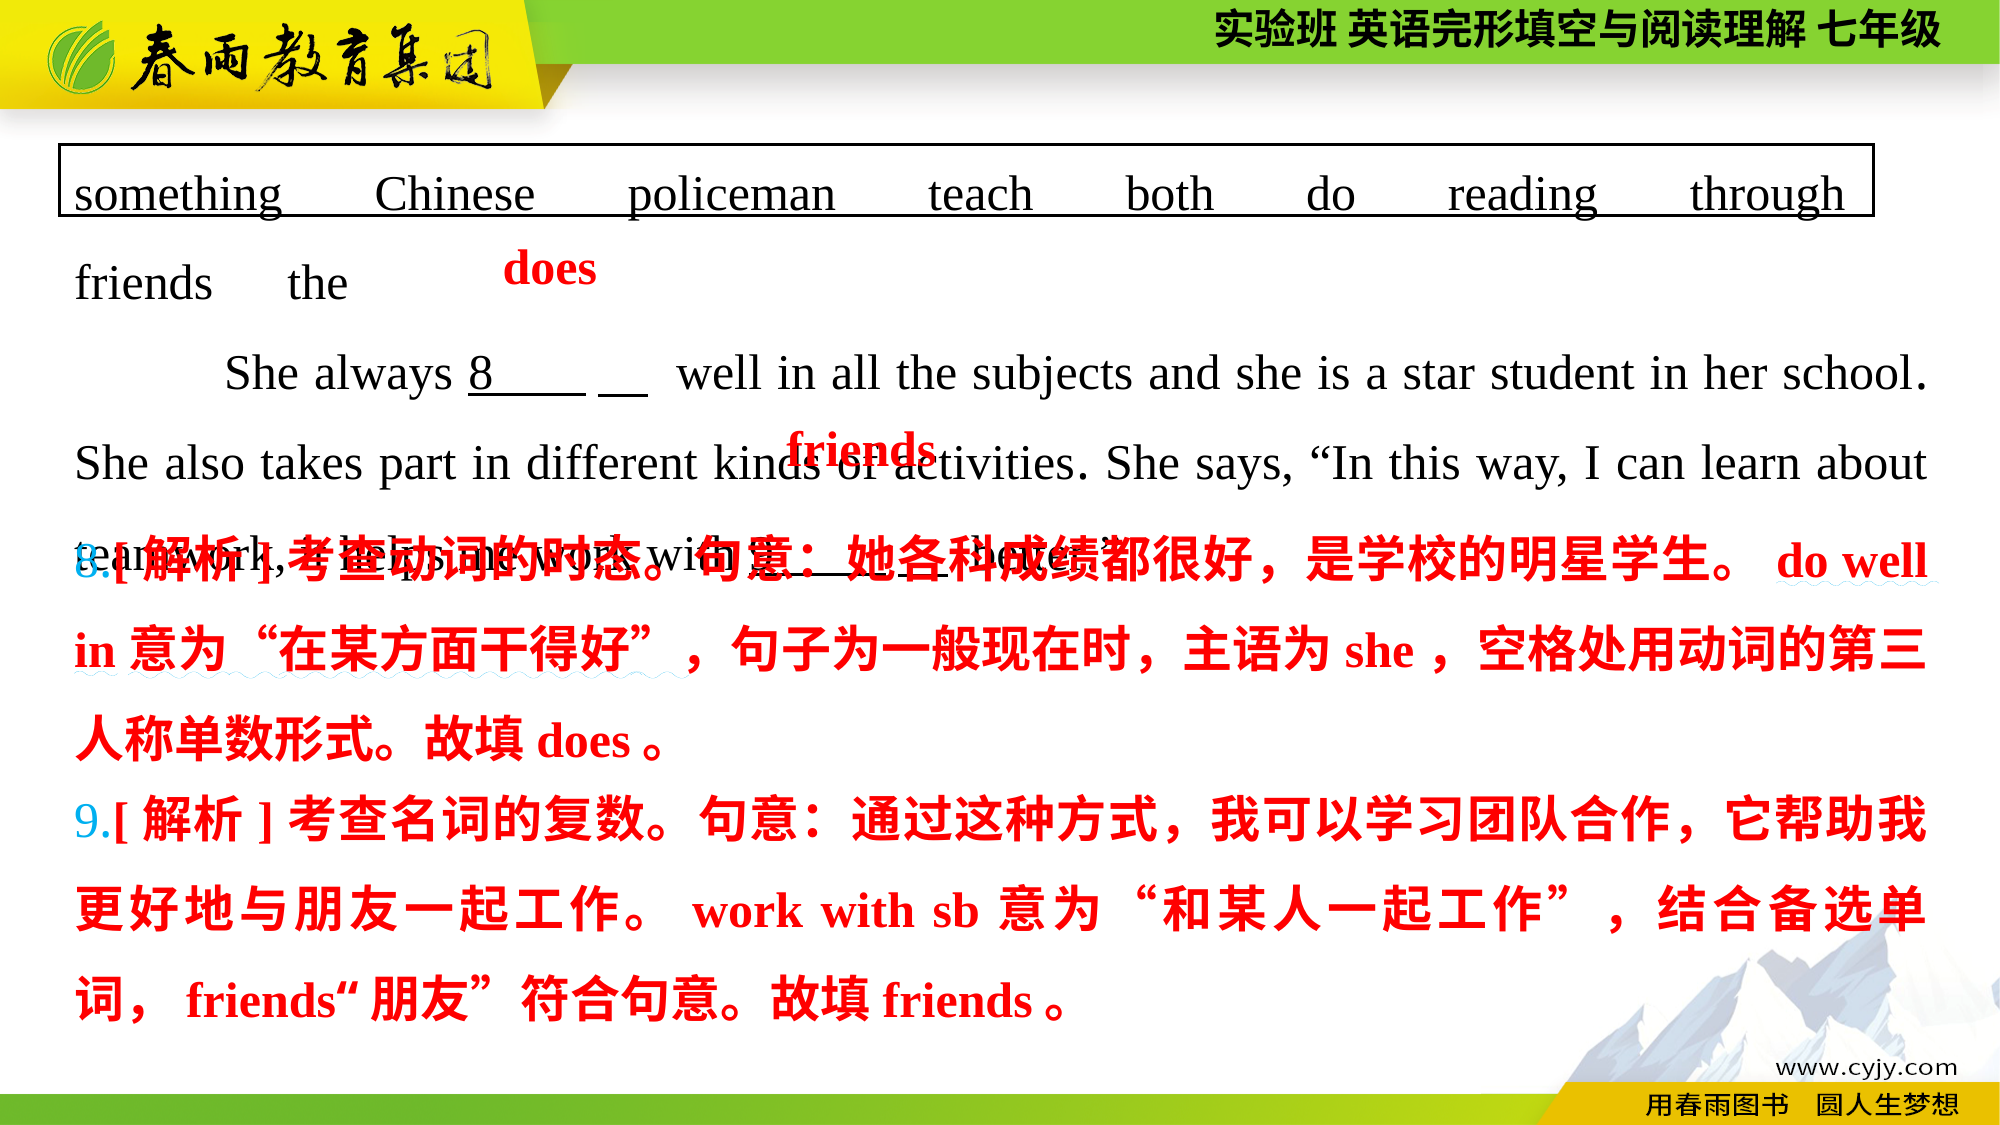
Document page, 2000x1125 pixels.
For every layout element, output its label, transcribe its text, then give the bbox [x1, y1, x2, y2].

text_box 9.[解析]考查名词的复数。句意：通过这种方式，我可以学习团队合作，它帮助我更好地与朋友一起工作。work with sb意为“和某人一起工作”，结合备选单词，friends“朋友”符合句意。故填friends。 [59, 750, 1944, 1036]
picture [0, 0, 2000, 1125]
list something Chinese policeman teach both do reading through friends the She always 8 well in all the subjects and she is a star student in her school. She also takes part in different kinds of activities. She says, “In this way, I can learn about teamwork, it helps me work with 9 better.” [59, 122, 1944, 490]
text_box 8.[解析]考查动词的时态。句意：她各科成绩都很好，是学校的明星学生。do well in意为“在某方面干得好”，句子为一般现在时，主语为she，空格处用动词的第三人称单数形式。故填does。 [59, 490, 1944, 750]
text_box [59, 144, 1874, 216]
text_box does [488, 226, 613, 302]
text_box friends [771, 408, 952, 484]
